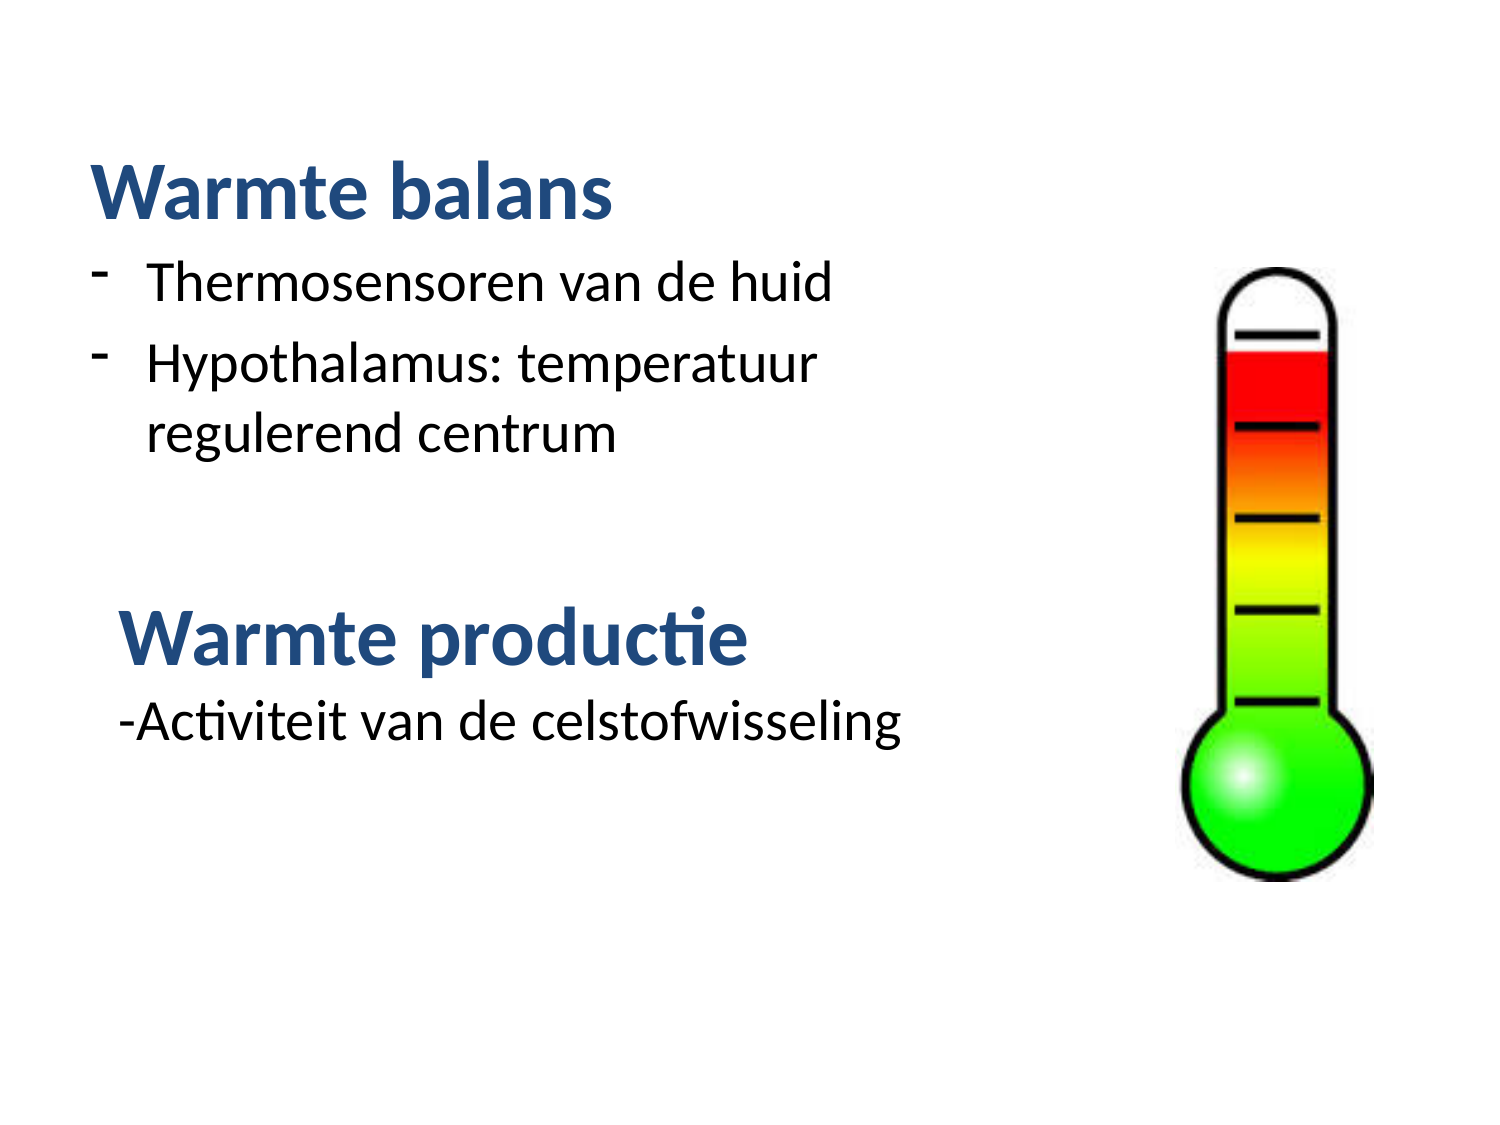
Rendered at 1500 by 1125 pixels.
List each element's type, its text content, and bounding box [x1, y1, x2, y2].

text_box Warmte productie -Activiteit van de celstofwisseling [104, 574, 943, 1125]
list Thermosensoren van de huid Hypothalamus: temperatuur regulerend centrum [75, 235, 892, 551]
title Warmte balans [75, 44, 928, 244]
picture [1174, 266, 1374, 882]
